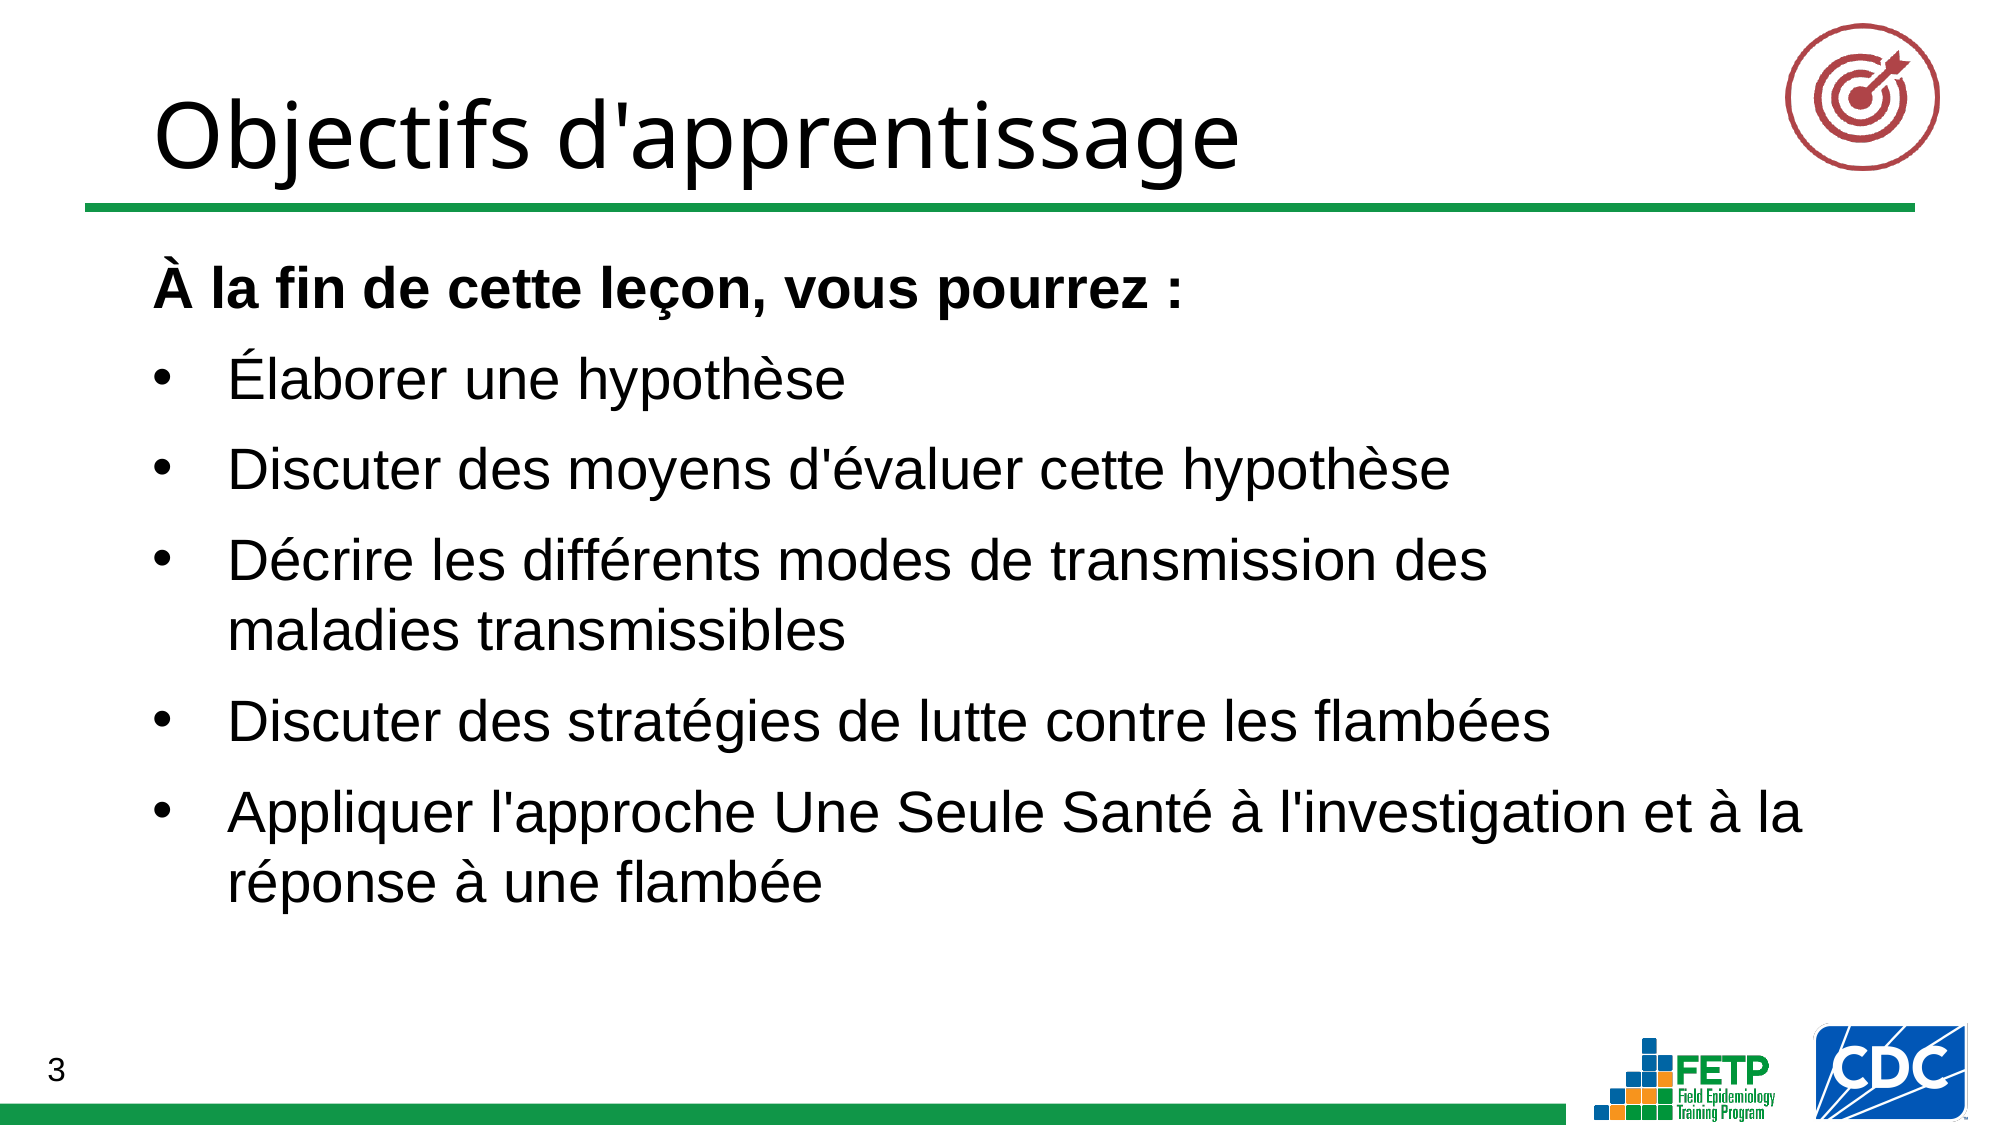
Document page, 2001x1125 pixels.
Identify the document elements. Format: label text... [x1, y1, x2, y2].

picture [1785, 23, 1940, 171]
list À la fin de cette leçon, vous pourrez : Élaborer une hypothèse Discuter des moyens d'évaluer cette hypothèse Décrire les différents modes de transmission des maladies transmissibles Discuter des stratégies de lutte contre les flambées Appliquer l'approche Une Seule Santé à l'investigation et à la réponse à une flambée [137, 242, 1937, 1004]
picture [1594, 1038, 1775, 1122]
picture [1813, 1023, 1968, 1122]
